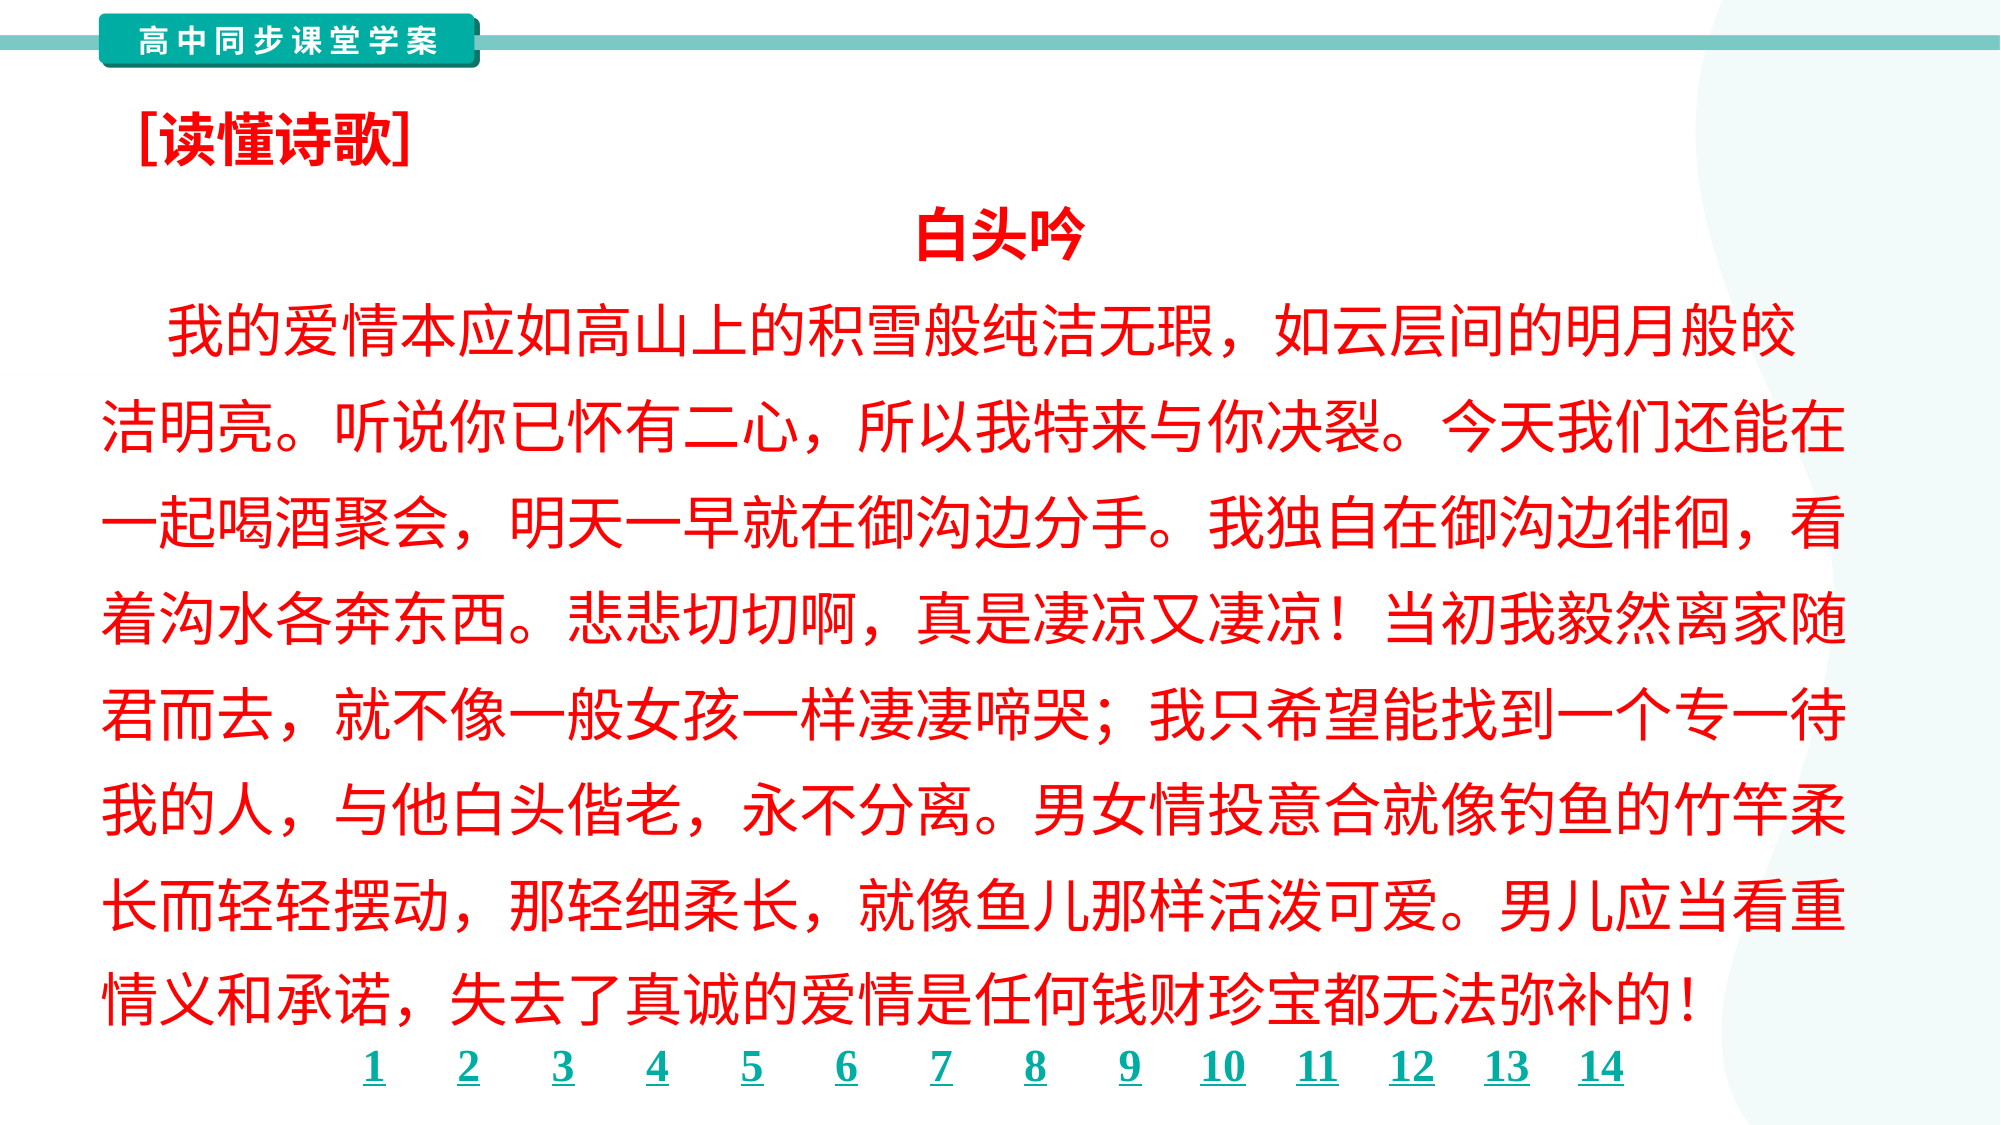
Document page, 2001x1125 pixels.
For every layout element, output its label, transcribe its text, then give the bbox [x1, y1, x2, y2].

picture [0, 0, 2000, 1125]
text_box ［读懂诗歌］ 白头吟 我的爱情本应如高山上的积雪般纯洁无瑕，如云层间的明月般皎 洁明亮。听说你已怀有二心，所以我特来与你决裂。今天我们还能在 一起喝酒聚会，明天一早就在御沟边分手。我独自在御沟边徘徊，看 着沟水各奔东西。悲悲切切啊，真是凄凉又凄凉！当初我毅然离家随 君而去，就不像一般女孩一样凄凄啼哭；我只希望能找到一个专一待 我的人，与他白头偕老，永不分离。男女情投意合就像钓鱼的竹竿柔 长而轻轻摆动，那轻细柔长，就像鱼儿那样活泼可爱。男儿应当看重 情义和承诺，失去了真诚的爱情是任何钱财珍宝都无法弥补的！ [100, 76, 1899, 1025]
